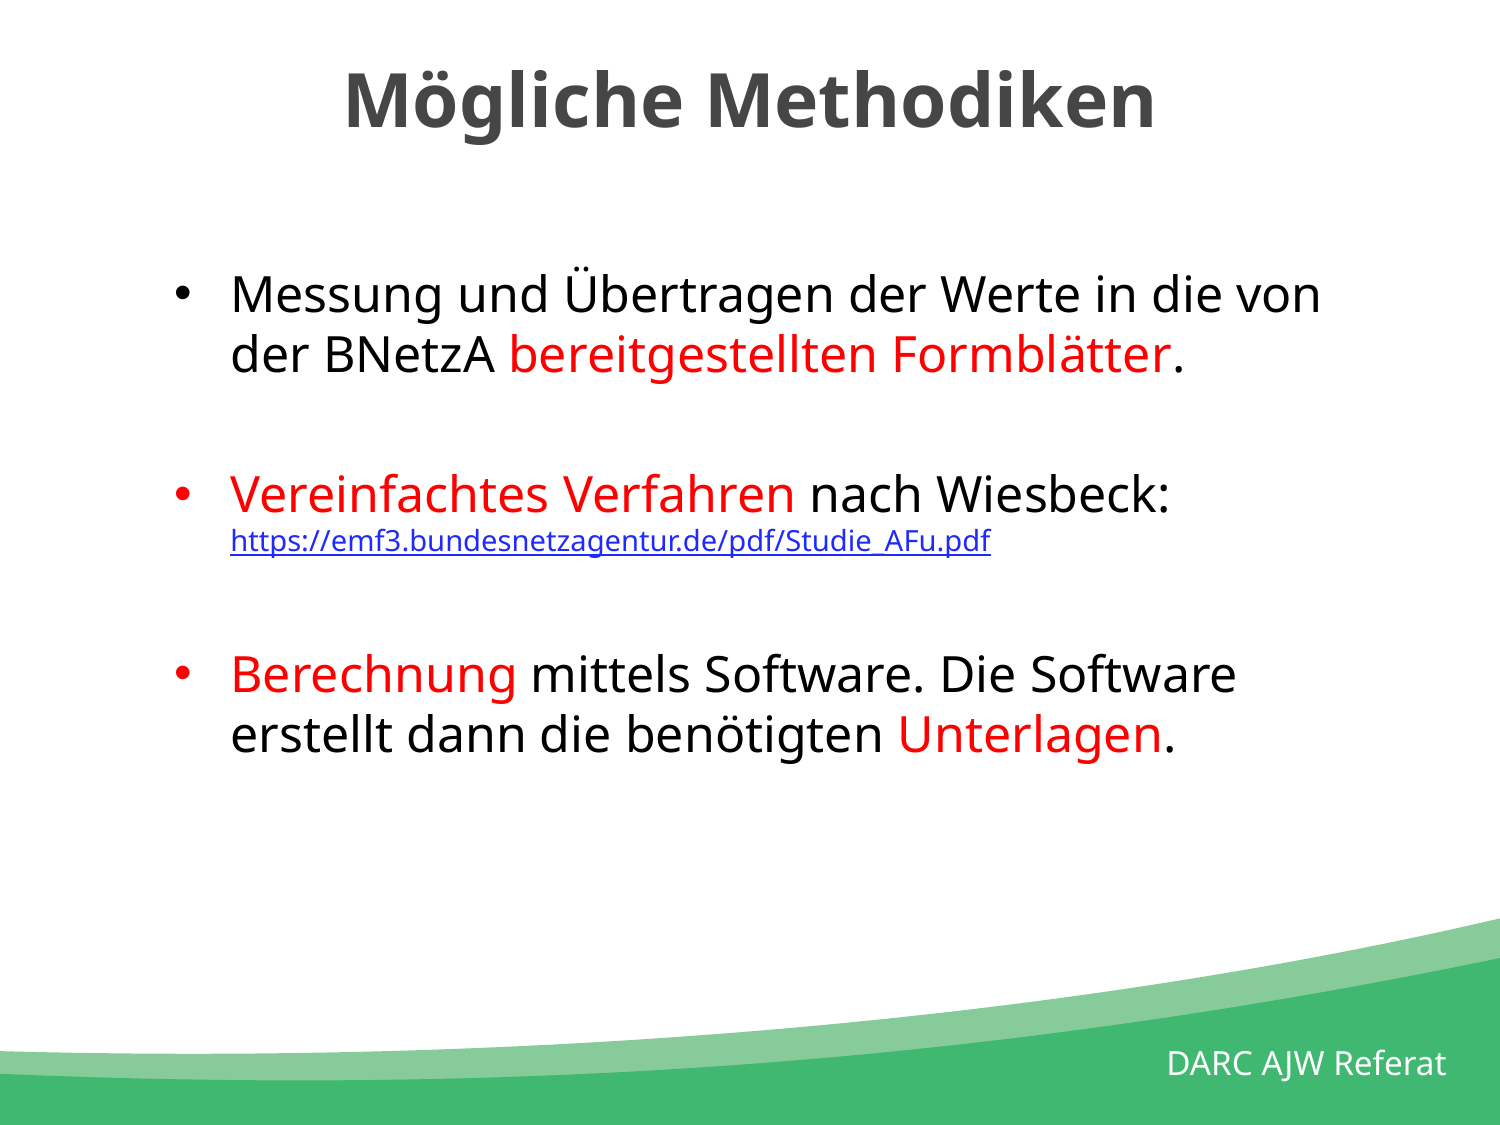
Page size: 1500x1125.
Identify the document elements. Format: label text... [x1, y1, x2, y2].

title Mögliche Methodiken [75, 45, 1425, 149]
text_box Messung und Übertragen der Werte in die von der BNetzA bereitgestellten Formblätter. Vereinfachtes Verfahren nach Wiesbeck: https://emf3.bundesnetzagentur.de/pdf/Studie_AFu.pdf Berechnung mittels Software. Die Software erstellt dann die benötigten Unterlagen. [159, 255, 1400, 770]
list [75, 177, 1425, 1022]
